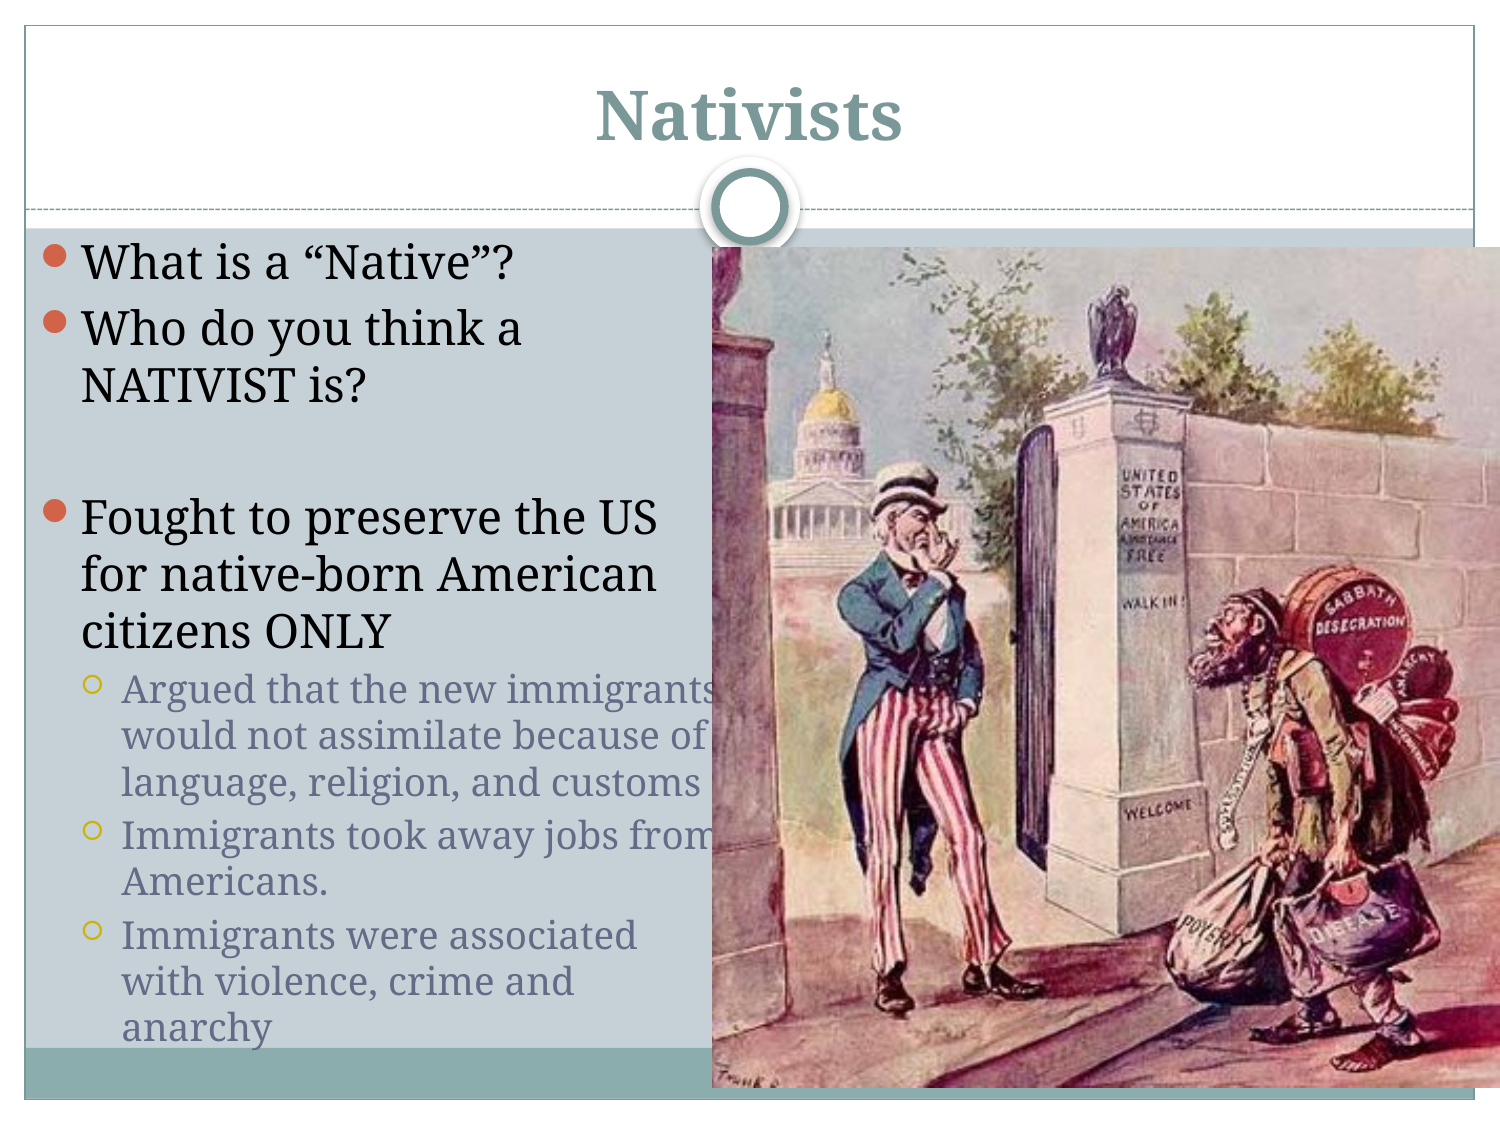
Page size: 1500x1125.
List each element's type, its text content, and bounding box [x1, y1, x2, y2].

title Nativists [49, 37, 1450, 162]
list What is a “Native”? Who do you think a NATIVIST is? Fought to preserve the US for native-born American citizens ONLY Argued that the new immigrants would not assimilate because of language, religion, and customs Immigrants took away jobs from Americans. Immigrants were associated with violence, crime and anarchy [24, 224, 738, 1100]
picture [712, 247, 1500, 1088]
